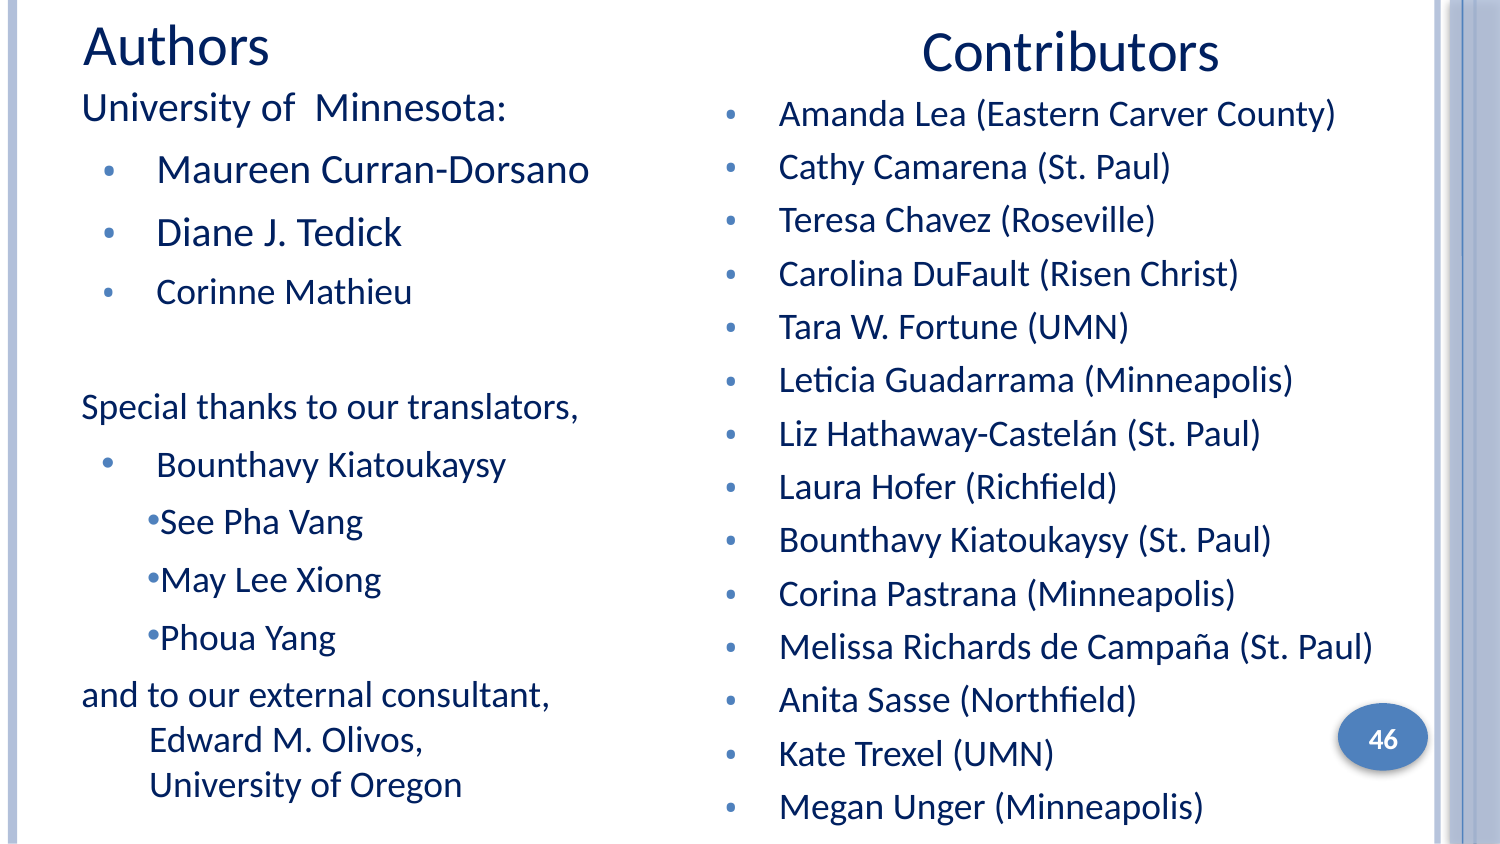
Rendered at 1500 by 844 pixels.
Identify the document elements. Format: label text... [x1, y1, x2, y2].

slide_number 46 [1333, 705, 1434, 770]
text_box Contributors [894, 5, 1248, 91]
text_box Authors [68, 0, 286, 85]
text_box University of Minnesota: Maureen Curran-Dorsano Diane J. Tedick Corinne Mathieu Special thanks to our translators, Bounthavy Kiatoukaysy See Pha Vang May Lee Xiong Phoua Yang and to our external consultant, Edward M. Olivos, University of Oregon [66, 72, 720, 613]
text_box Amanda Lea (Eastern Carver County) Cathy Camarena (St. Paul) Teresa Chavez (Roseville) Carolina DuFault (Risen Christ) Tara W. Fortune (UMN) Leticia Guadarrama (Minneapolis) Liz Hathaway-Castelán (St. Paul) Laura Hofer (Richfield) Bounthavy Kiatoukaysy (St. Paul) Corina Pastrana (Minneapolis) Melissa Richards de Campaña (St. Paul) Anita Sasse (Northfield) Kate Trexel (UMN) Megan Unger (Minneapolis) [688, 81, 1434, 622]
